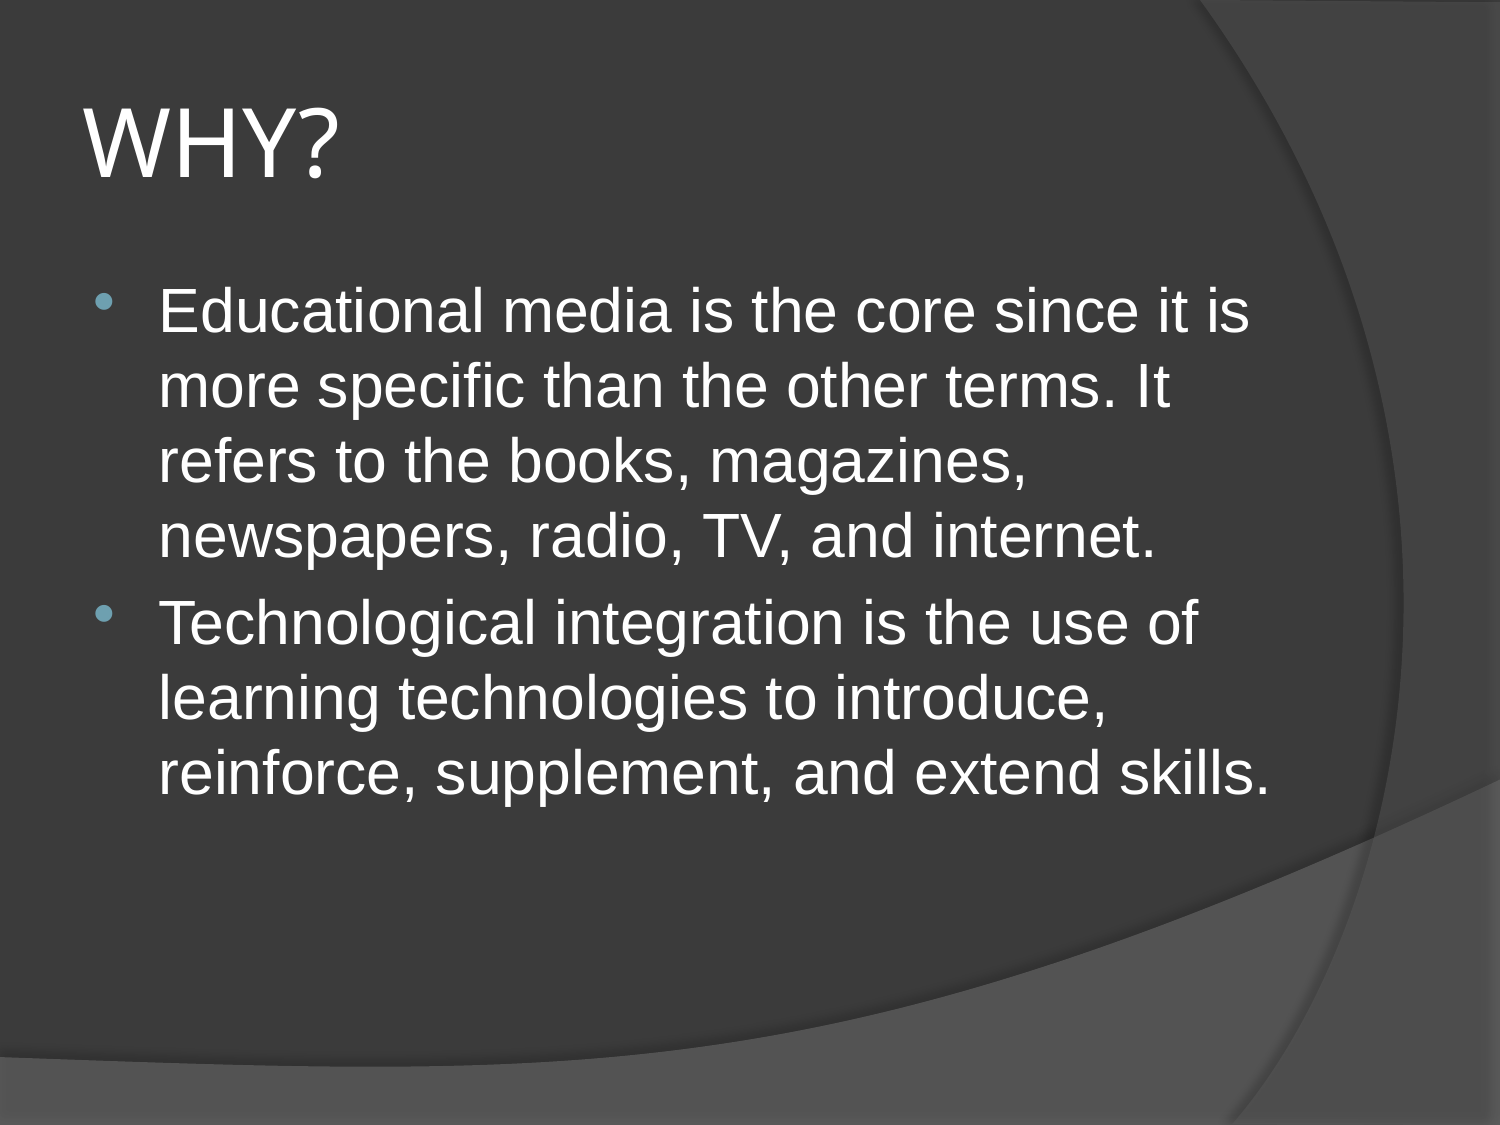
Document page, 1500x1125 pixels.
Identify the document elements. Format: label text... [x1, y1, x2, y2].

title WHY? [75, 45, 1300, 233]
list Educational media is the core since it is more specific than the other terms. It refers to the books, magazines, newspapers, radio, TV, and internet. Technological integration is the use of learning technologies to introduce, reinforce, supplement, and extend skills. [75, 262, 1300, 1005]
